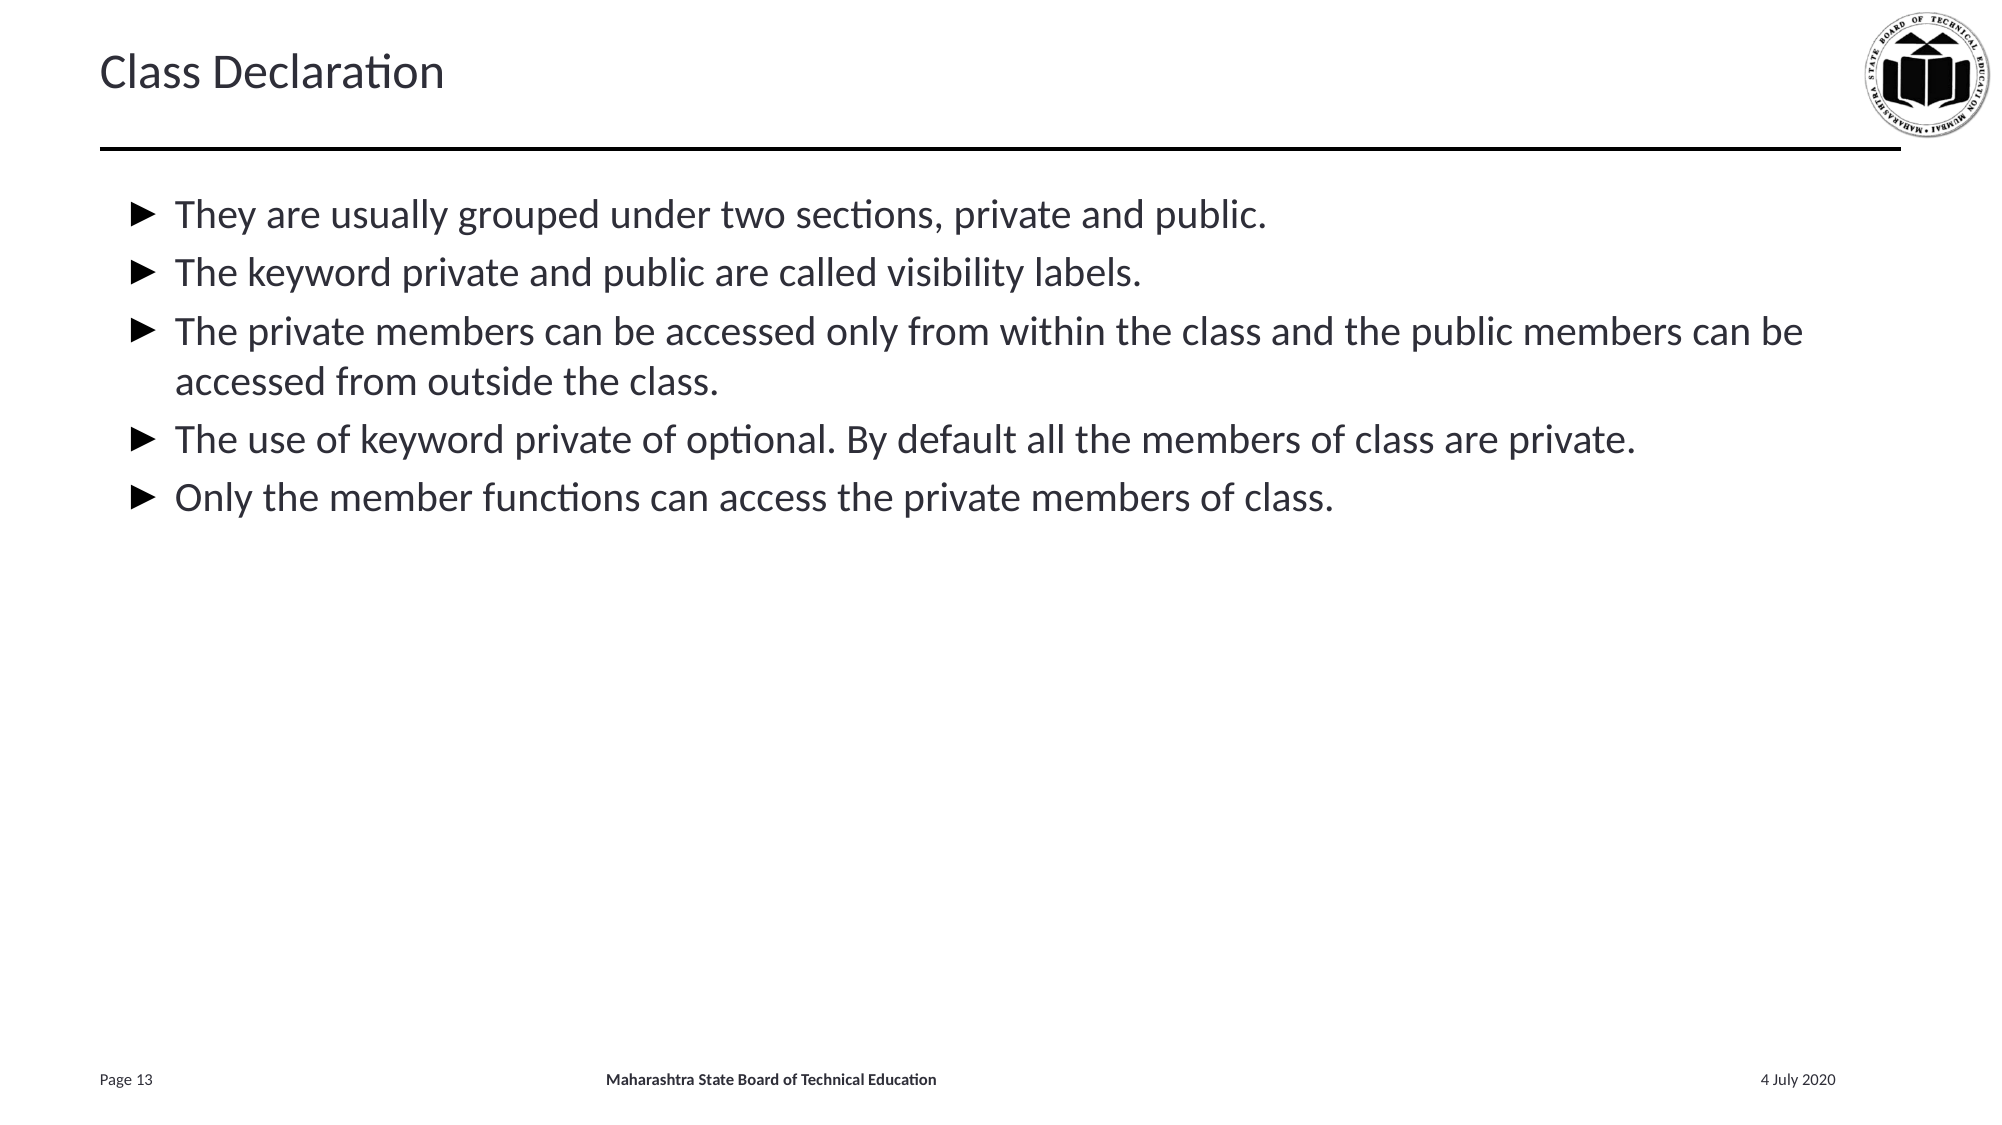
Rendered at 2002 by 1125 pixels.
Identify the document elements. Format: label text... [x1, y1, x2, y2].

list They are usually grouped under two sections, private and public. The keyword private and public are called visibility labels. The private members can be accessed only from within the class and the public members can be accessed from outside the class. The use of keyword private of optional. By default all the members of class are private. Only the member functions can access the private members of class. [100, 186, 1901, 999]
title Class Declaration [100, 48, 1901, 146]
picture [1852, 0, 2001, 149]
